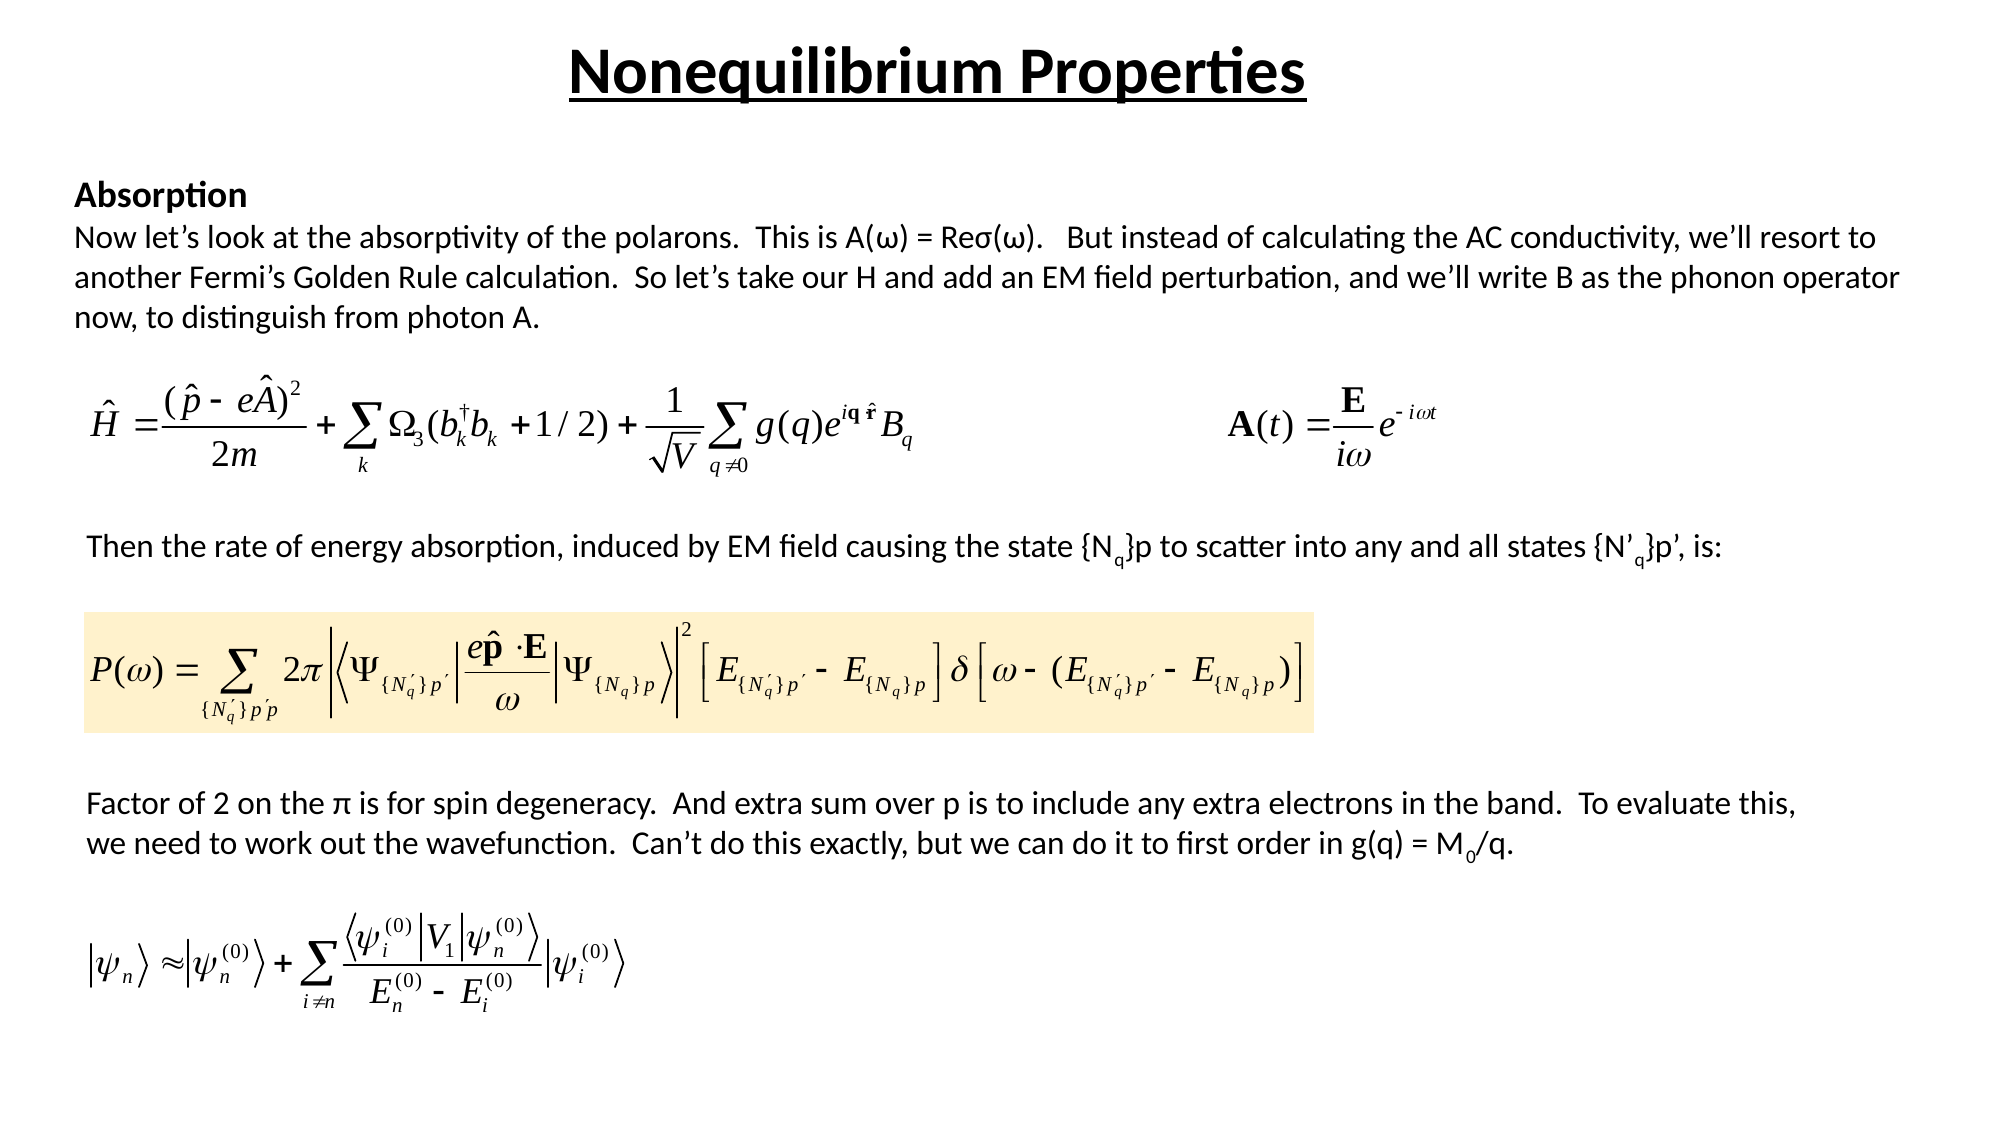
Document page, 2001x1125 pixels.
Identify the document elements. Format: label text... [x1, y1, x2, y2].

text_box Then the rate of energy absorption, induced by EM field causing the state {Nq}p to scatter into any and all states {N’q}p’, is: [71, 517, 1953, 578]
title Nonequilibrium Properties [536, 15, 1340, 116]
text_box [83, 904, 633, 1020]
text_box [83, 611, 1315, 734]
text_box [83, 367, 1446, 484]
text_box Factor of 2 on the π is for spin degeneracy. And extra sum over p is to include any extra electrons in the band. To evaluate this, we need to work out the wavefunction. Can’t do this exactly, but we can do it to first order in g(q) = M0/q. [71, 774, 1818, 875]
text_box Absorption Now let’s look at the absorptivity of the polarons. This is A(ω) = Reσ(ω). But instead of calculating the AC conductivity, we’ll resort to another Fermi’s Golden Rule calculation. So let’s take our H and add an EM field perturbation, and we’ll write B as the phonon operator now, to distinguish from photon A. [59, 162, 1941, 343]
